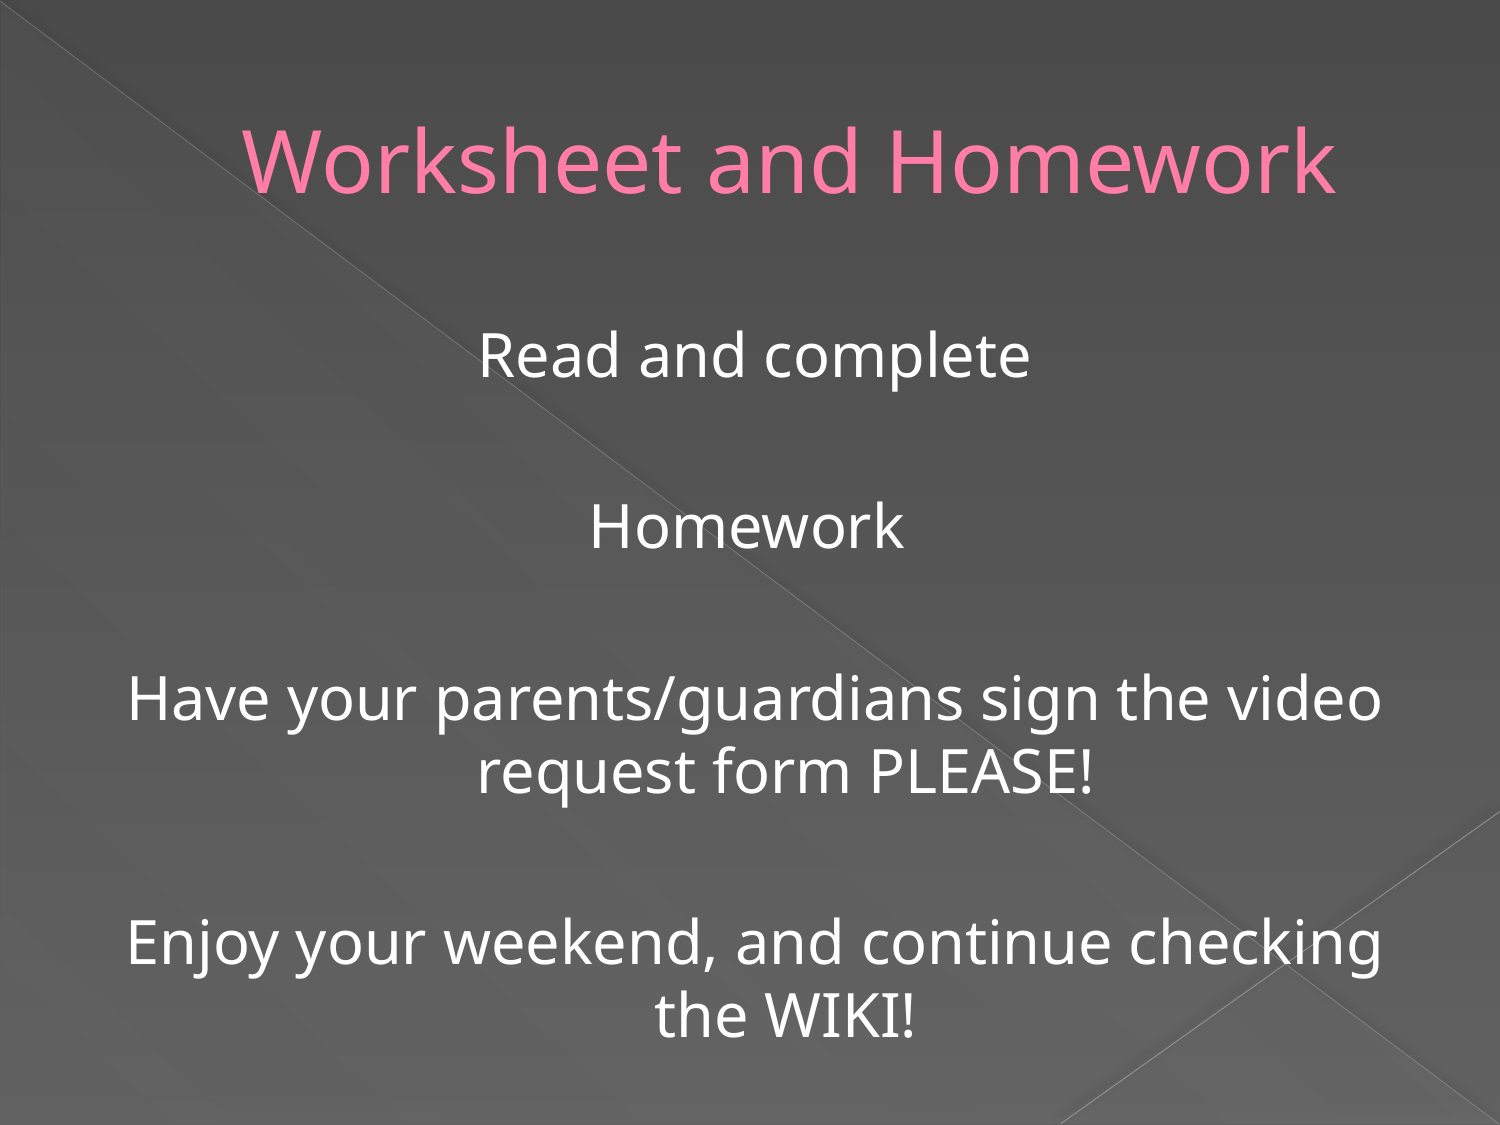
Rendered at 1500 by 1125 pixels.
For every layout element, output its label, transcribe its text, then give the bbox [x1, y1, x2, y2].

list Read and complete Homework Have your parents/guardians sign the video request form PLEASE! Enjoy your weekend, and continue checking the WIKI! [75, 308, 1425, 1059]
title Worksheet and Homework [75, 43, 1425, 274]
